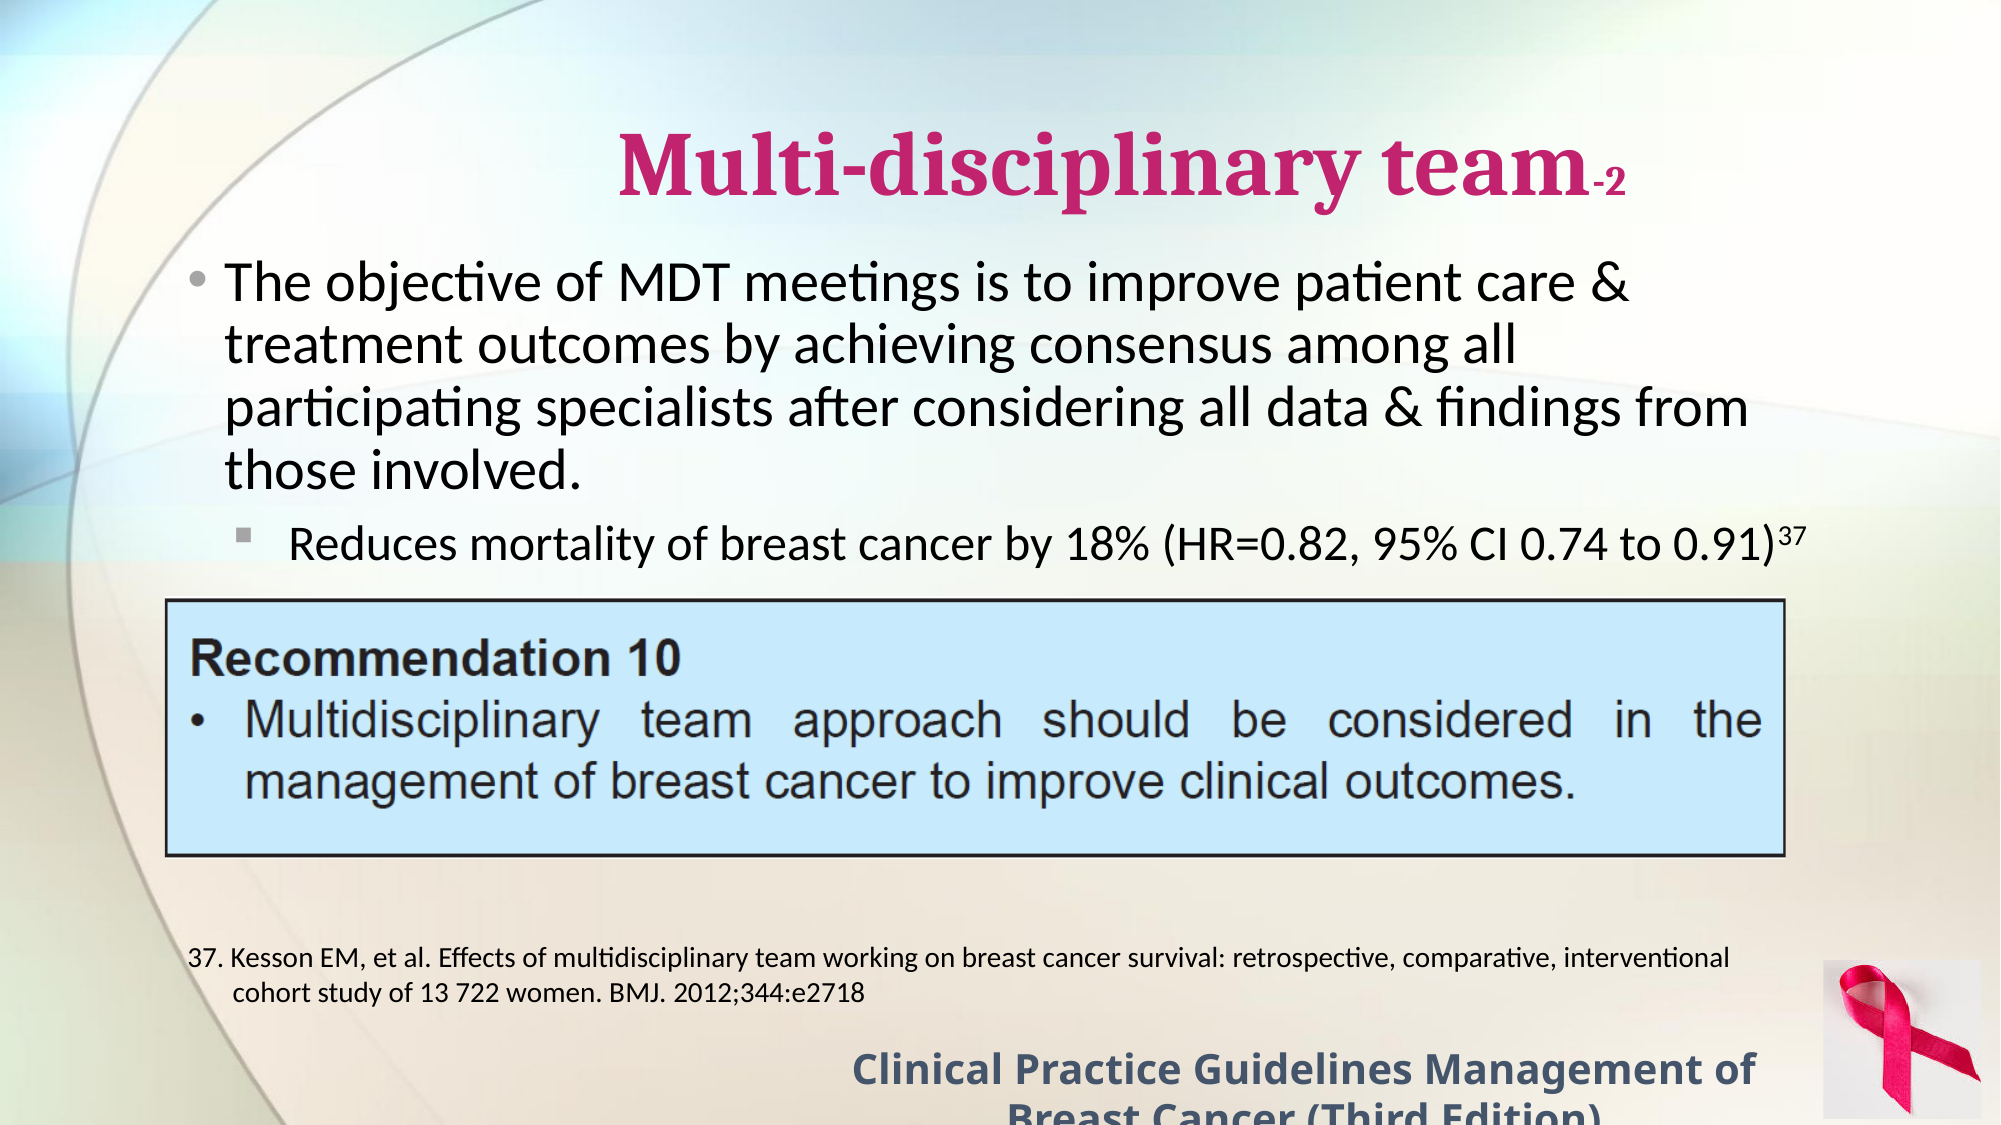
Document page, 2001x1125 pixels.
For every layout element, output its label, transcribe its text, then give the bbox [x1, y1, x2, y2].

picture [0, 0, 2001, 1125]
text_box Clinical Practice Guidelines Management of Breast Cancer (Third Edition) [788, 1035, 1820, 1125]
slide_number 4 [1325, 1042, 1813, 1103]
title Multi-disciplinary team-2 [381, 50, 1863, 268]
list The objective of MDT meetings is to improve patient care & treatment outcomes by achieving consensus among all participating specialists after considering all data & findings from those involved. Reduces mortality of breast cancer by 18% (HR=0.82, 95% CI 0.74 to 0.91)37 37. Kesson EM, et al. Effects of multidisciplinary team working on breast cancer survival: retrospective, comparative, interventional cohort study of 13 722 women. BMJ. 2012;344:e2718 [172, 243, 1829, 1020]
